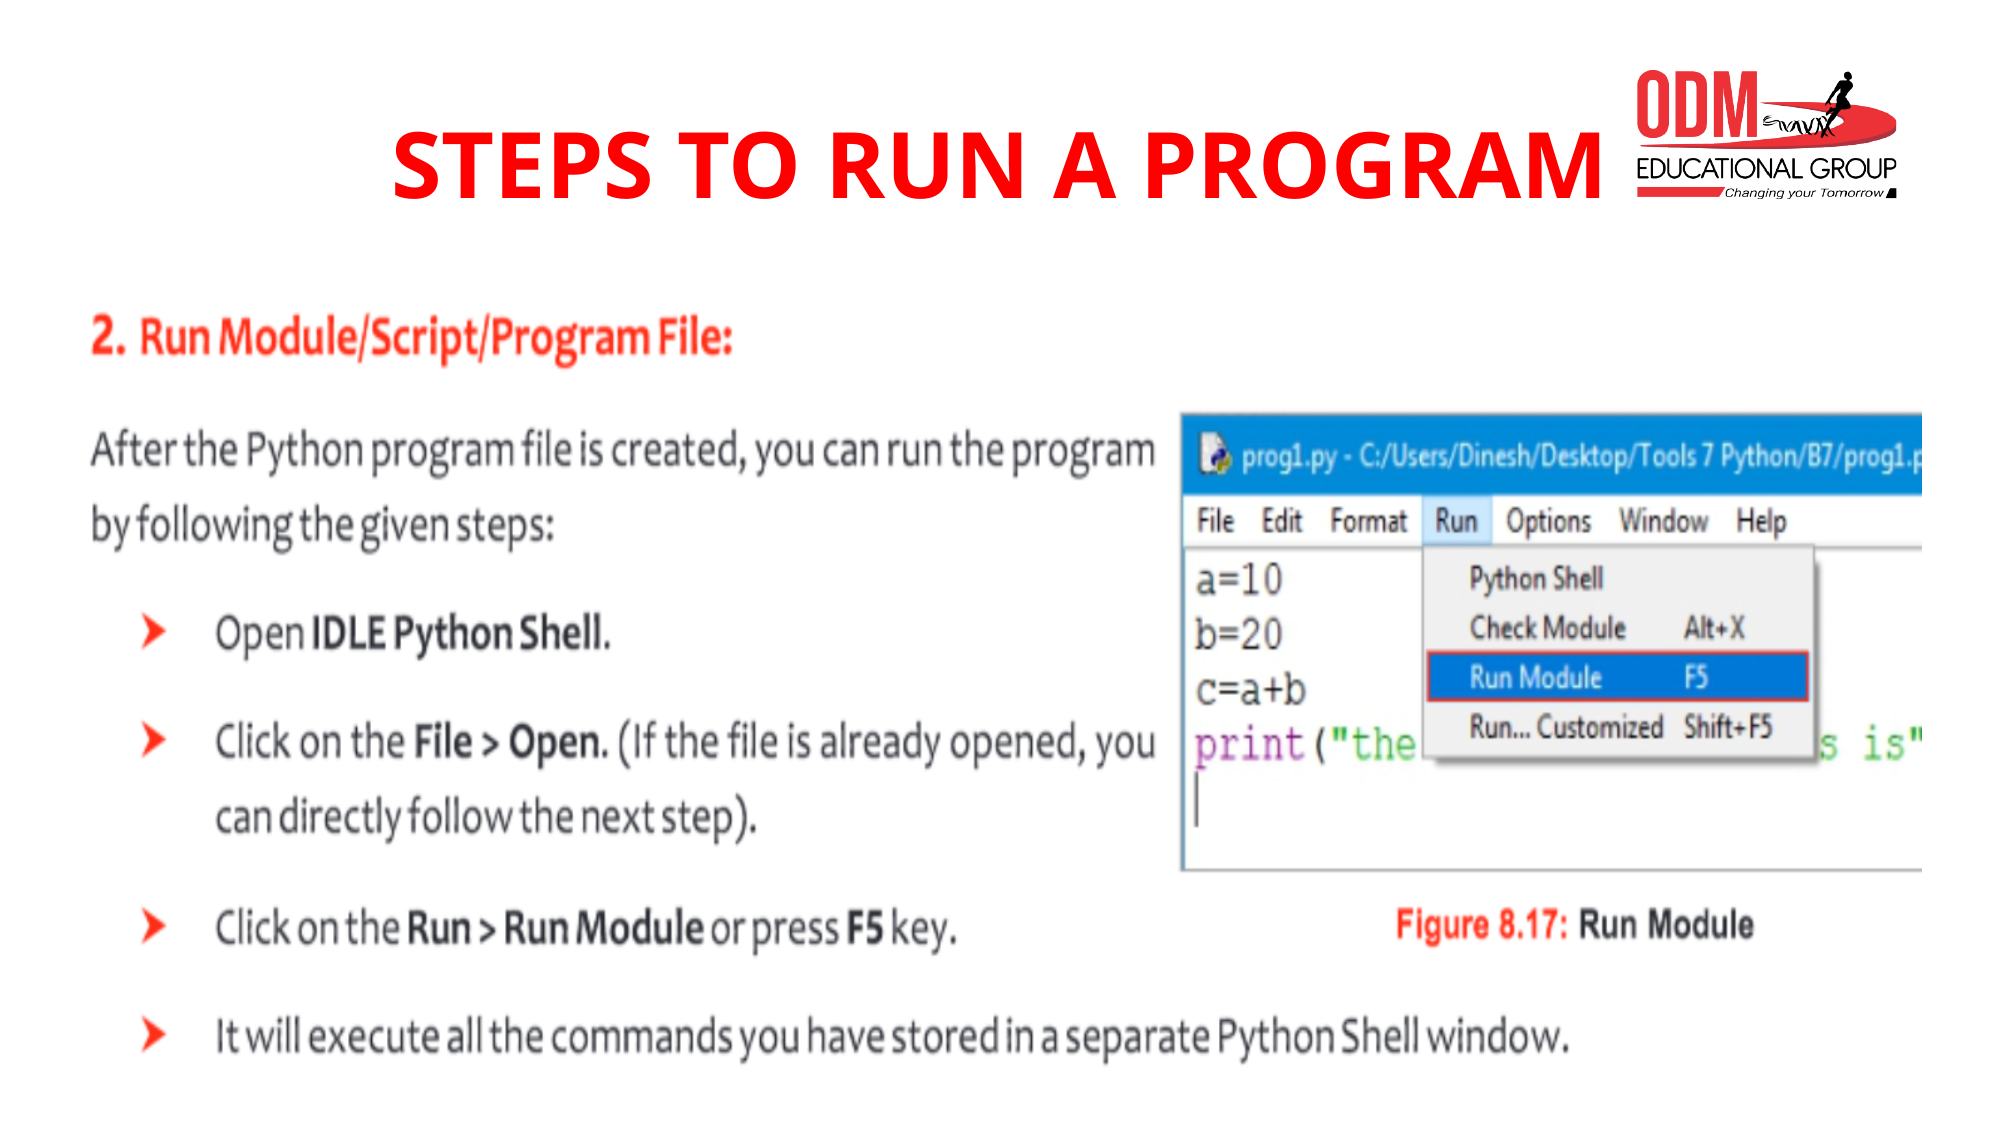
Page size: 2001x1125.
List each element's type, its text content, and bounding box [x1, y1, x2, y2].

picture [1400, 264, 1920, 1099]
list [562, 0, 1400, 1125]
title STEPS TO RUN A PROGRAM [1400, 59, 1863, 263]
text_box [1637, 70, 1897, 199]
picture [44, 264, 562, 1099]
title STEPS TO RUN A PROGRAM [137, 59, 562, 263]
